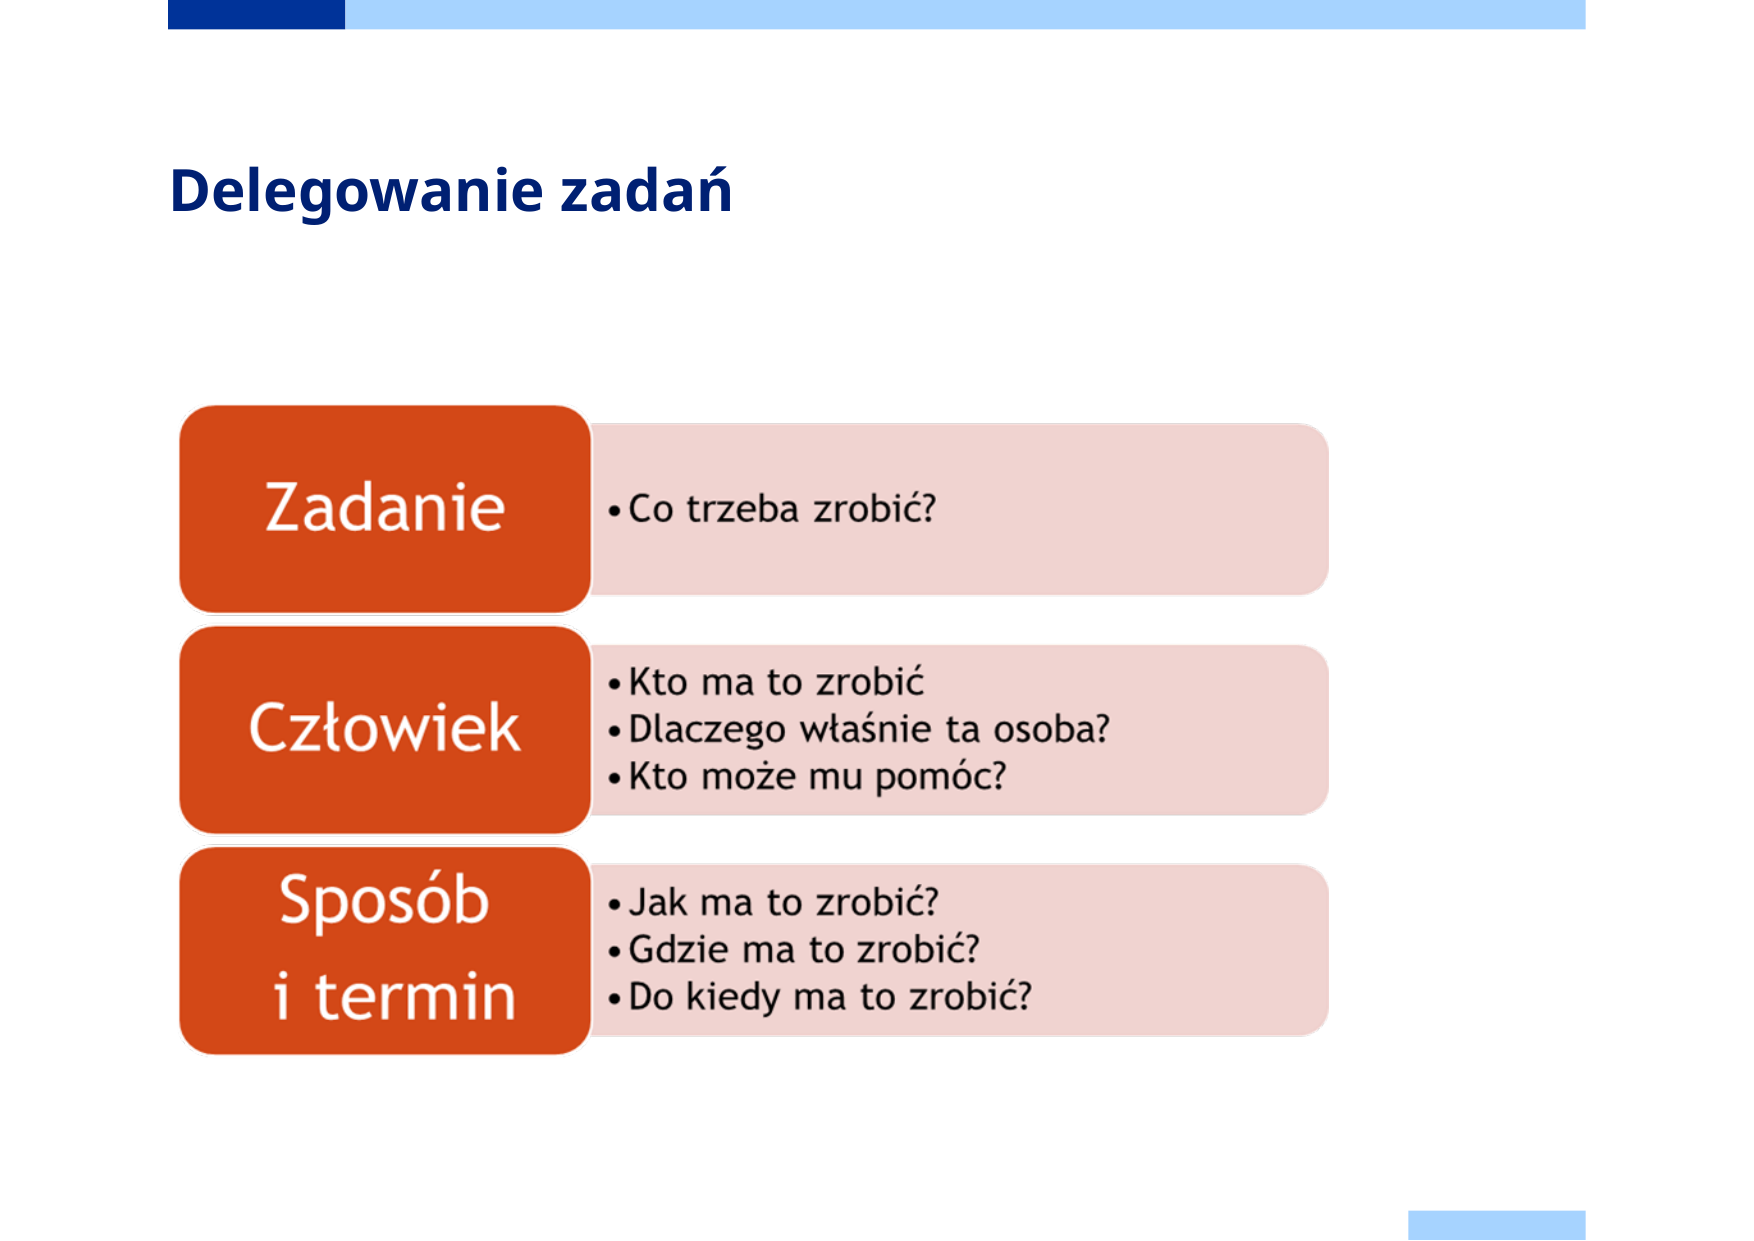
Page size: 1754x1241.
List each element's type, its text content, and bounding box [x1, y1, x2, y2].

title Delegowanie zadań [168, 147, 1586, 325]
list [177, 403, 1330, 1075]
